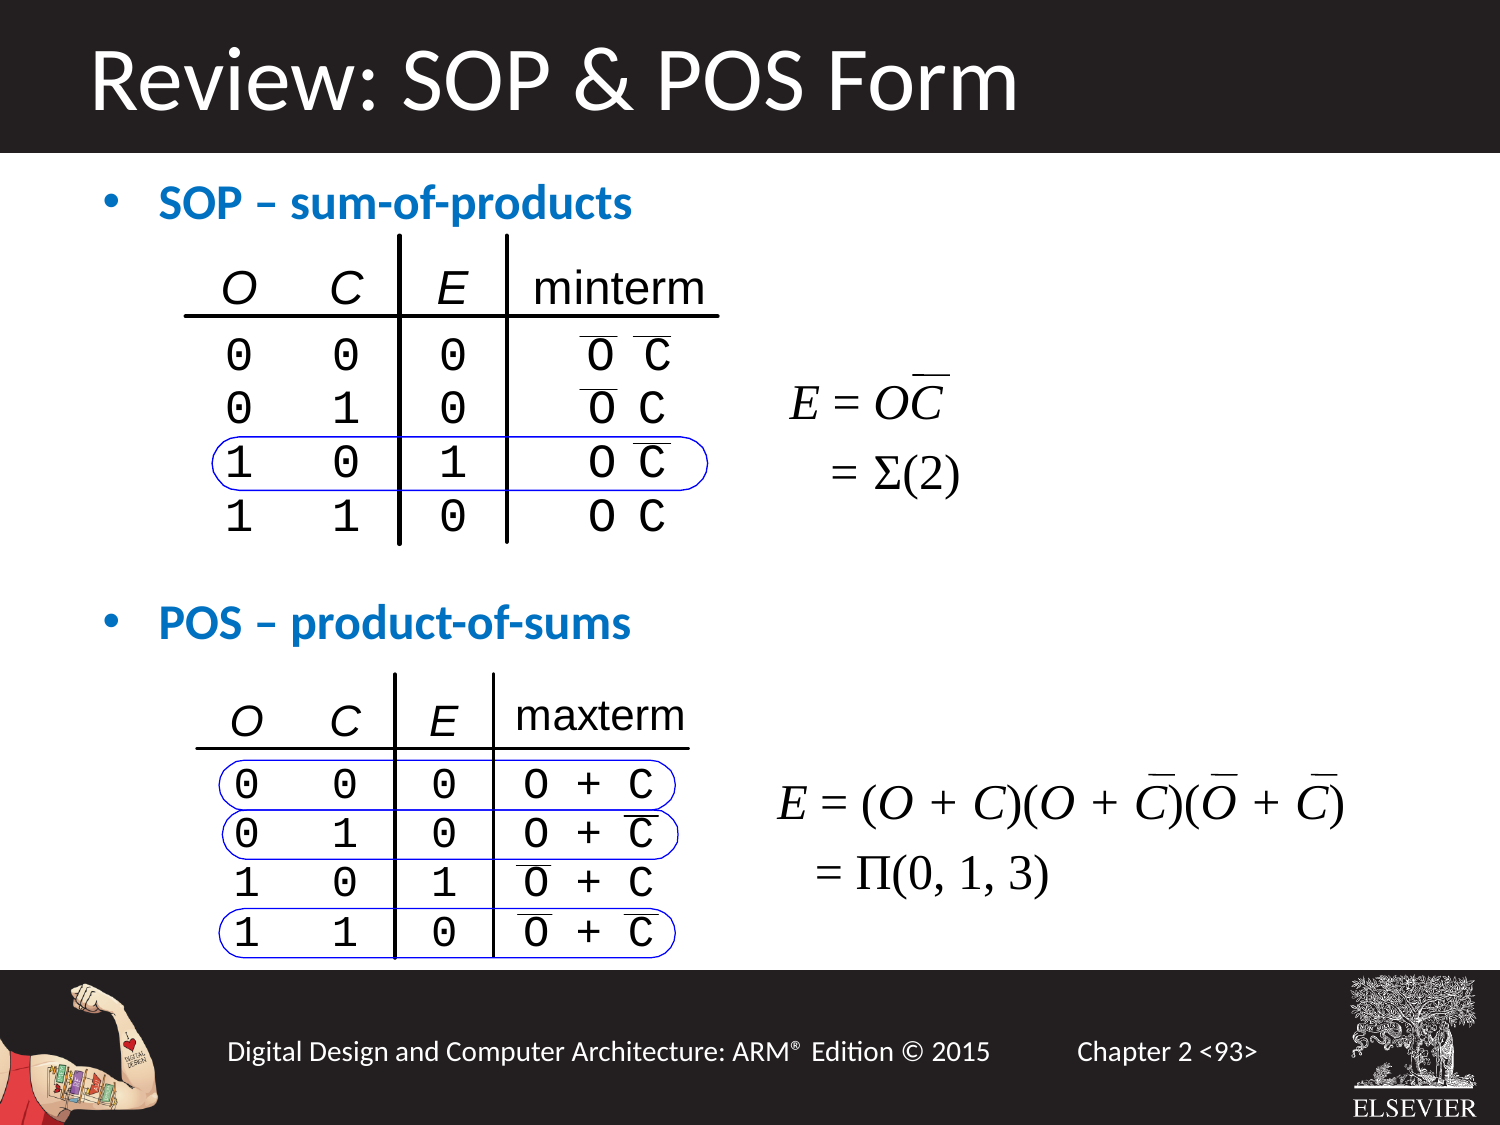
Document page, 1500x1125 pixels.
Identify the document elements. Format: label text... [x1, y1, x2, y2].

text_box Review: SOP & POS Form [75, 11, 1375, 136]
picture [1350, 974, 1477, 1117]
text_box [174, 224, 776, 578]
picture [0, 979, 163, 1125]
list SOP – sum-of-products POS – product-of-sums [87, 162, 713, 975]
text_box E = OC = Σ(2) [779, 362, 1013, 438]
text_box E = (O + C)(O + C)(O + C) = Π(0, 1, 3) [762, 762, 1400, 838]
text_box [187, 662, 744, 990]
